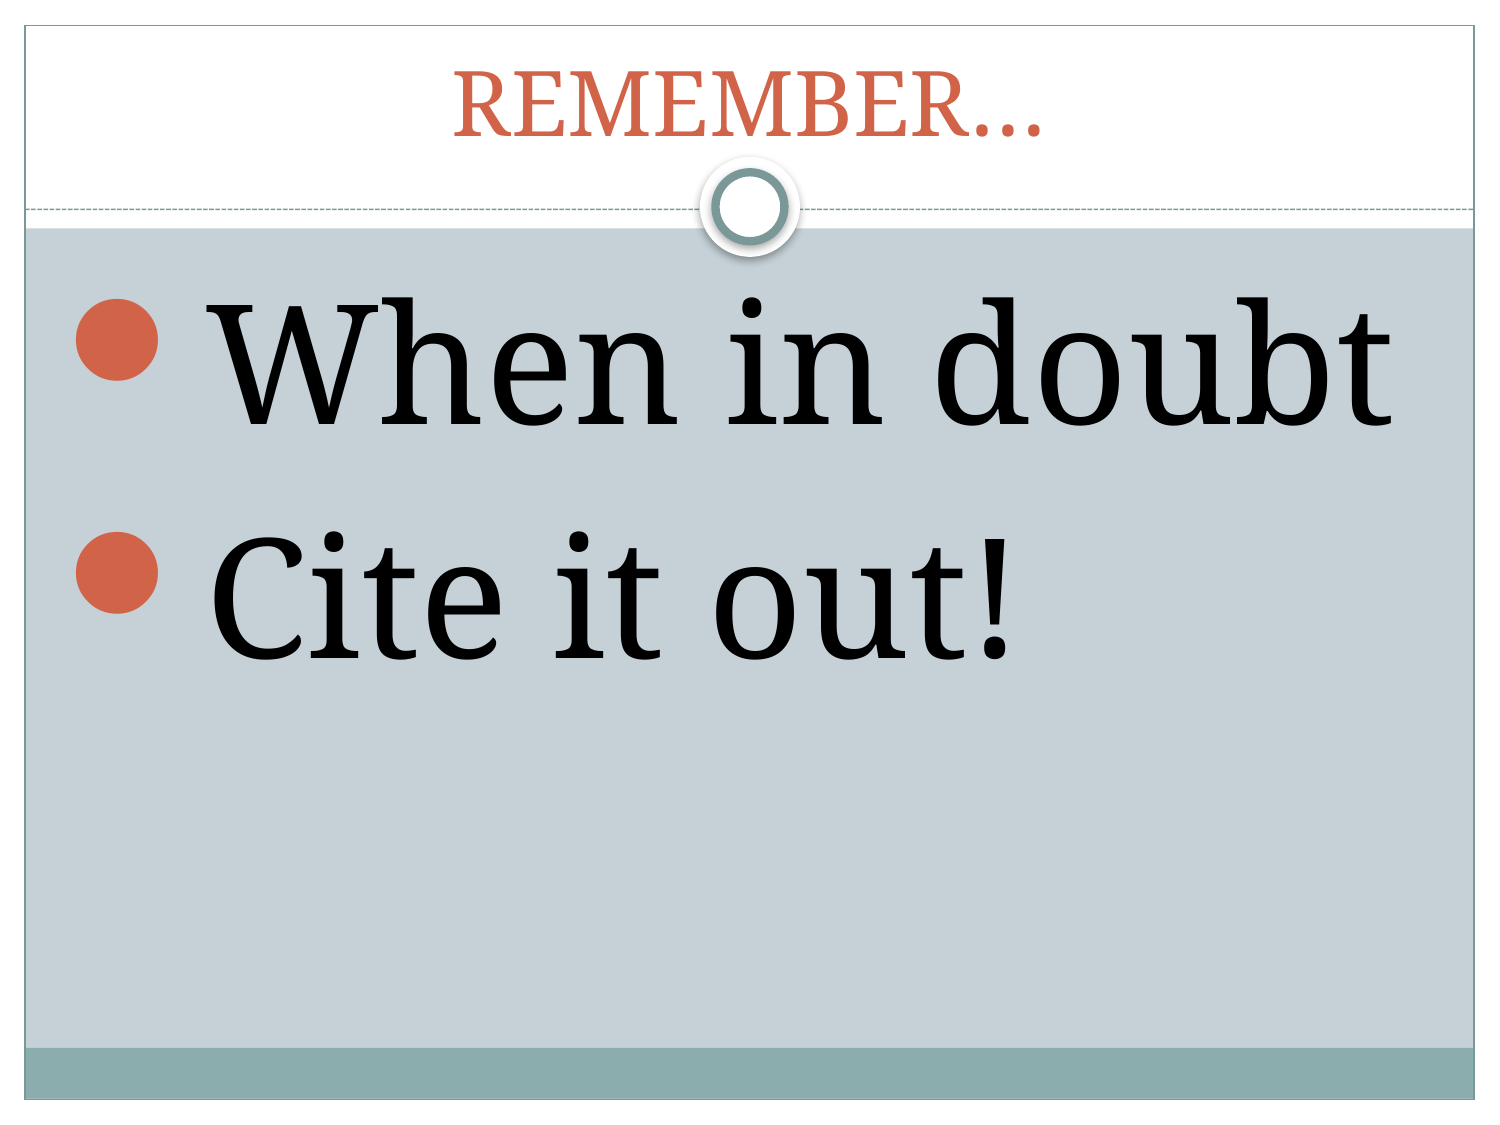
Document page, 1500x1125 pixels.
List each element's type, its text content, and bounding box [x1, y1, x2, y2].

list When in doubt Cite it out! [49, 250, 1445, 1001]
title REMEMBER… [49, 37, 1450, 162]
